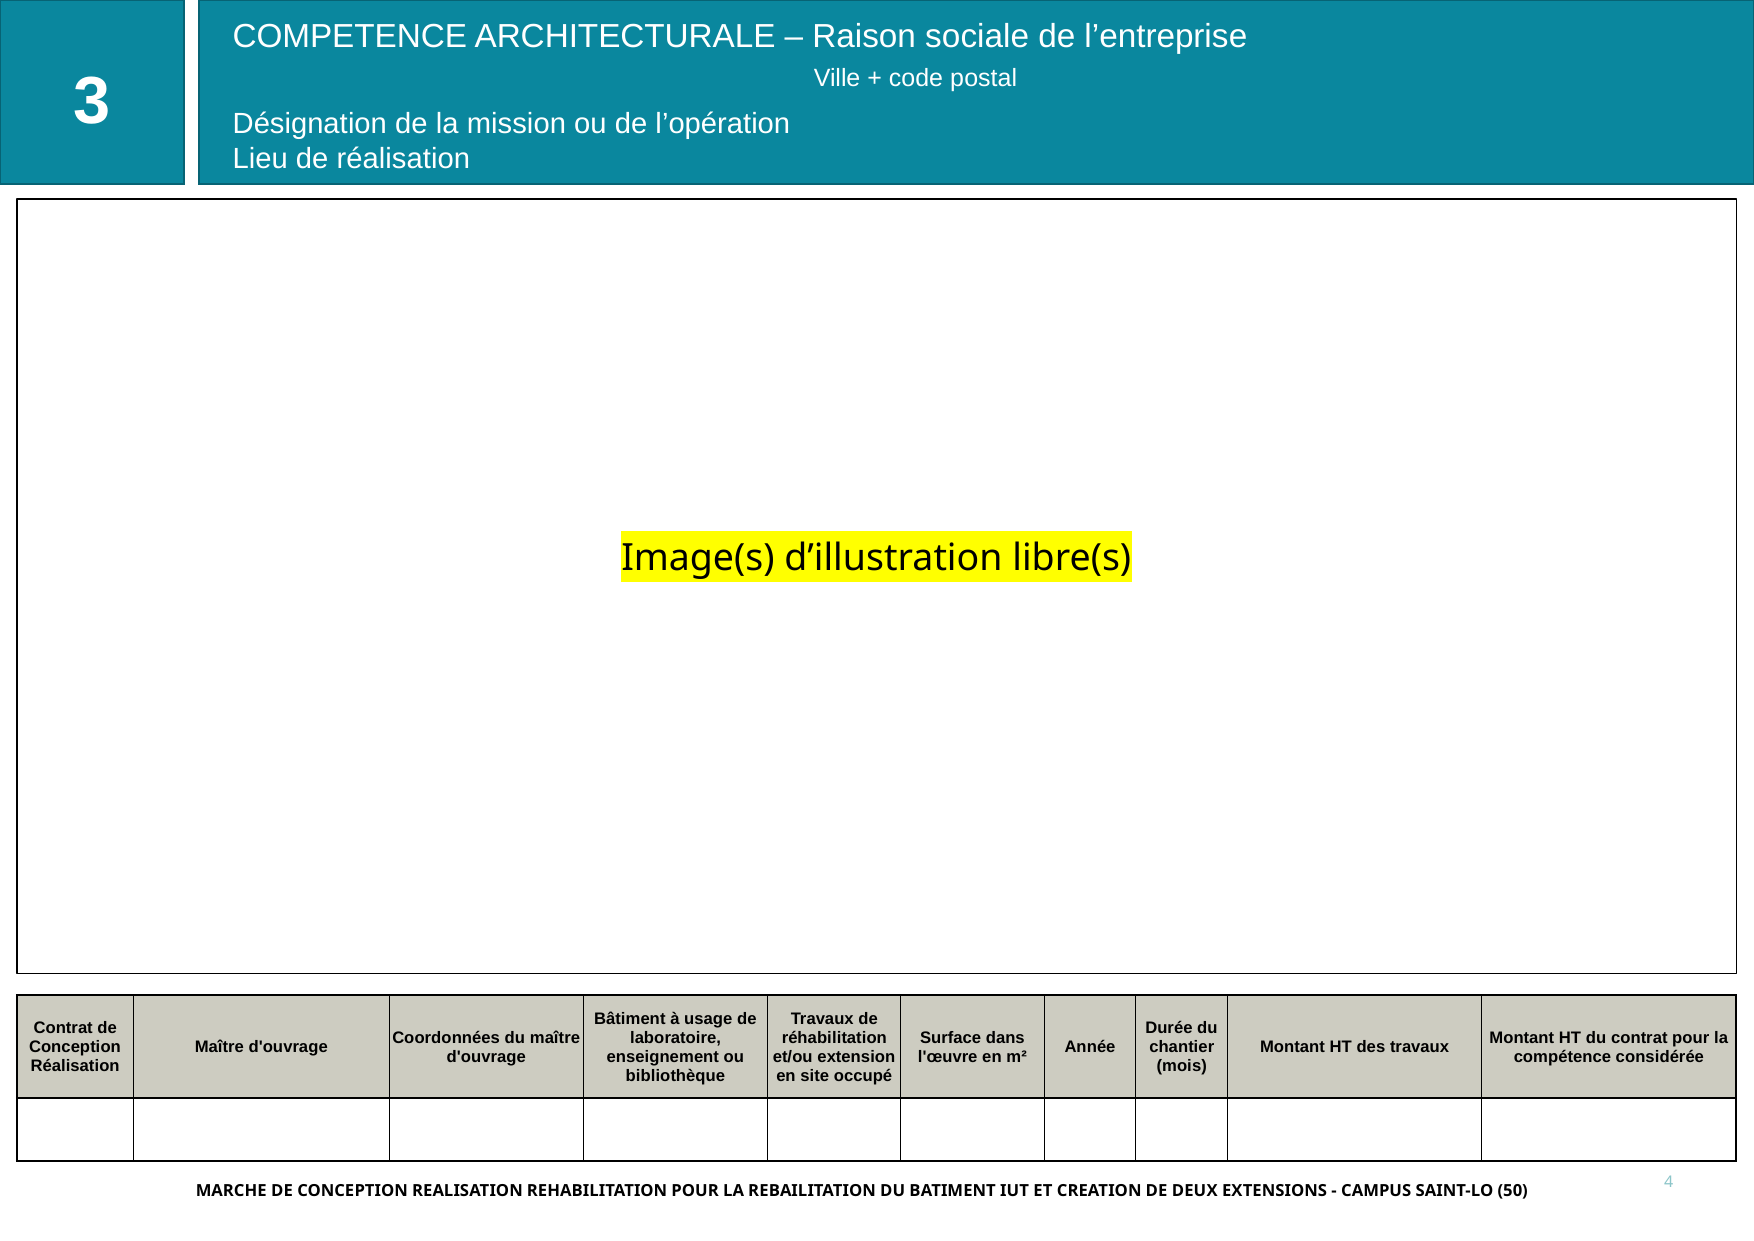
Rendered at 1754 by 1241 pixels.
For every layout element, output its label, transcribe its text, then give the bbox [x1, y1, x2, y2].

table_cell [901, 1099, 1044, 1160]
table_header Montant HT du contrat pour la compétence considérée [1482, 996, 1735, 1097]
table_cell [134, 1099, 389, 1160]
table_cell [768, 1099, 900, 1160]
table_header Durée du chantier (mois) [1136, 996, 1227, 1097]
text_box Image(s) d’illustration libre(s) [606, 525, 1147, 586]
table_header Surface dans l'œuvre en m² [901, 996, 1044, 1097]
table_header Contrat de Conception Réalisation [18, 996, 133, 1097]
table_header Bâtiment à usage de laboratoire, enseignement ou bibliothèque [584, 996, 767, 1097]
text_box [16, 199, 1737, 974]
table_header Maître d'ouvrage [134, 996, 389, 1097]
slide_number 4 [1293, 1162, 1689, 1215]
table_header Montant HT des travaux [1228, 996, 1481, 1097]
text_box COMPETENCE ARCHITECTURALE – Raison sociale de l’entreprise [217, 6, 1673, 62]
table_cell [390, 1099, 583, 1160]
text_box [198, 0, 1754, 185]
table_cell [1136, 1099, 1227, 1160]
table_header Travaux de réhabilitation et/ou extension en site occupé [768, 996, 900, 1097]
table_cell [1482, 1099, 1735, 1160]
text_box Désignation de la mission ou de l’opération Lieu de réalisation [217, 96, 1673, 182]
table_header Année [1045, 996, 1135, 1097]
text_box [0, 0, 185, 185]
table_cell [1228, 1099, 1481, 1160]
table_header Coordonnées du maître d'ouvrage [390, 996, 583, 1097]
table_cell [584, 1099, 767, 1160]
text_box Ville + code postal [798, 54, 1665, 100]
table_cell [18, 1099, 133, 1160]
table_cell [1045, 1099, 1135, 1160]
text_box 3 [33, 49, 151, 145]
